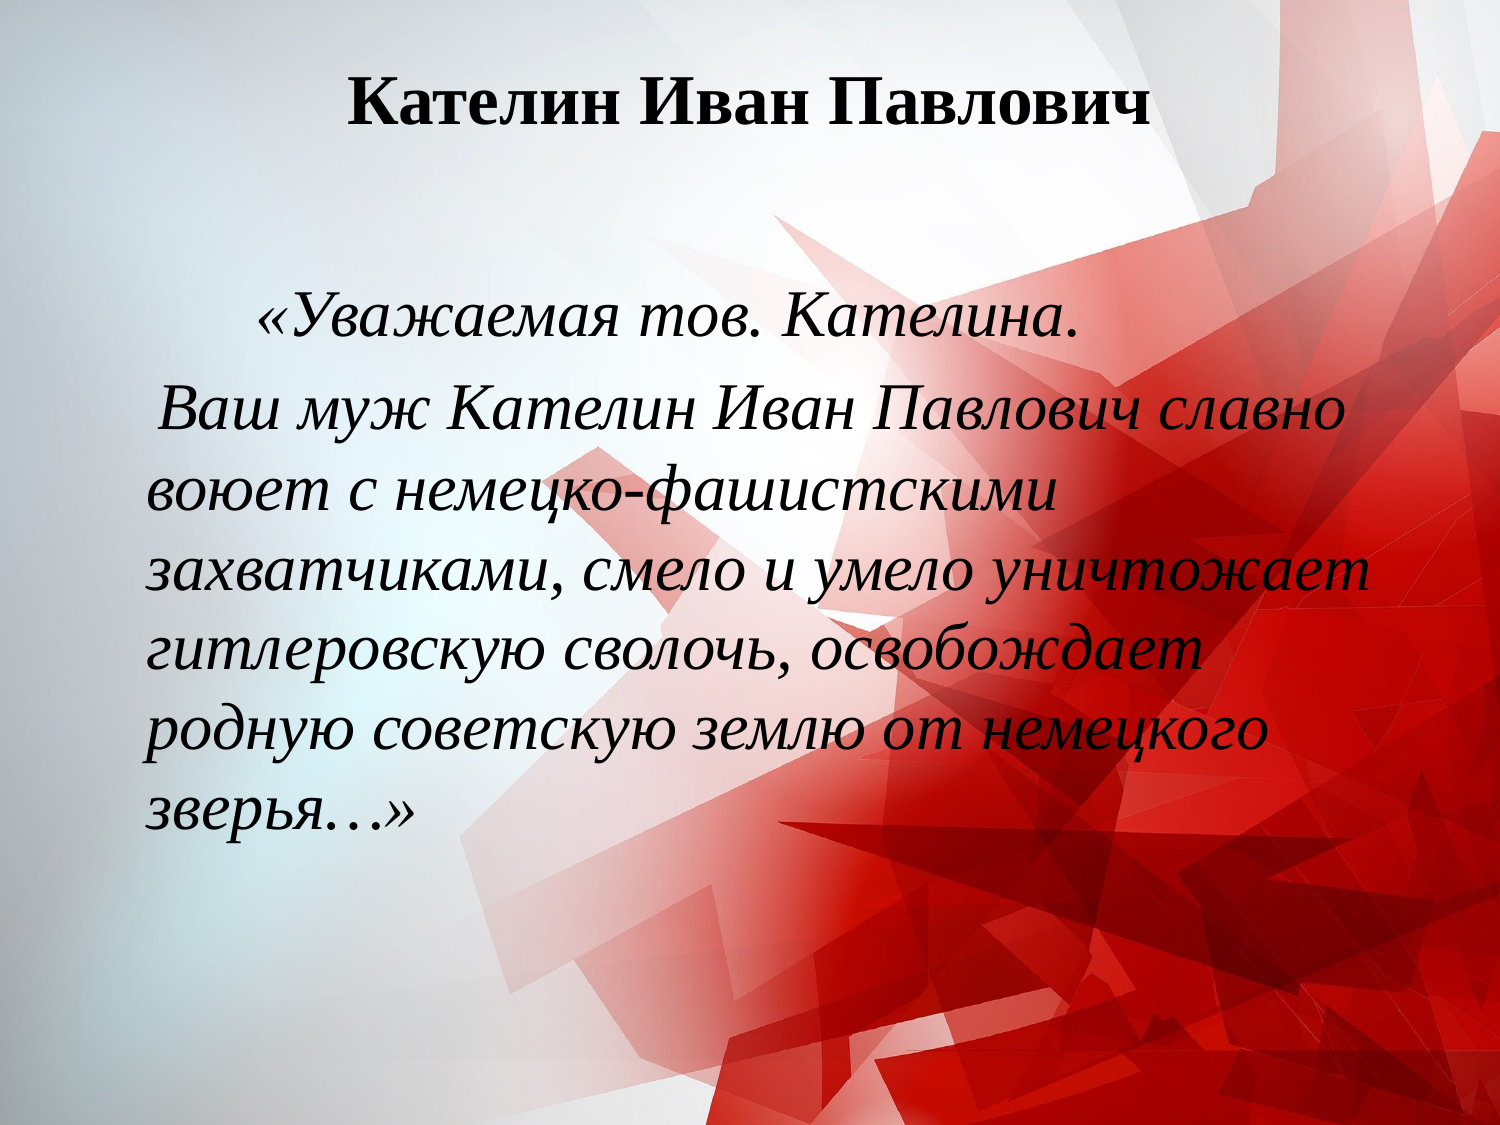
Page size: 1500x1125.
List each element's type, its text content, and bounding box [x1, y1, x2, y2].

title Кателин Иван Павлович [75, 45, 1425, 233]
list «Уважаемая тов. Кателина. Ваш муж Кателин Иван Павлович славно воюет с немецко-фашистскими захватчиками, смело и умело уничтожает гитлеровскую сволочь, освобождает родную советскую землю от немецкого зверья…» [75, 262, 1425, 1005]
picture [0, 0, 1500, 1125]
